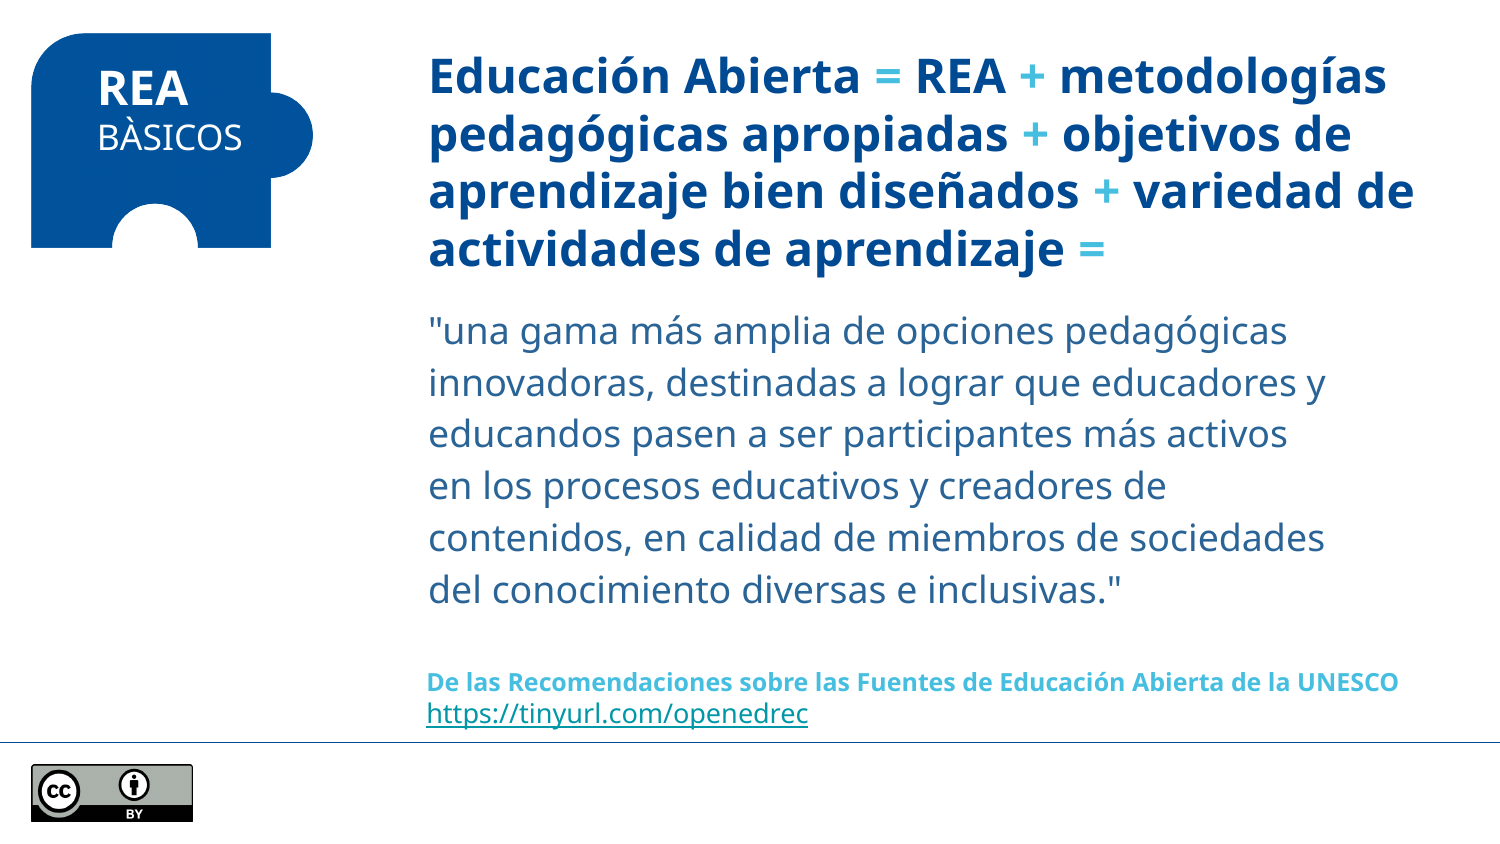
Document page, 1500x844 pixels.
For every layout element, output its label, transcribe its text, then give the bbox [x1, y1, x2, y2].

text_box REA BÀSICOS [315, 42, 513, 173]
text_box "una gama más amplia de opciones pedagógicas innovadoras, destinadas a lograr que educadores y educandos pasen a ser participantes más activos en los procesos educativos y creadores de contenidos, en calidad de miembros de sociedades del conocimiento diversas e inclusivas." [413, 285, 1345, 651]
text_box Educación Abierta = REA + metodologías pedagógicas apropiadas + objetivos de aprendizaje bien diseñados + variedad de actividades de aprendizaje = [413, 30, 1461, 291]
text_box [0, 750, 1500, 844]
picture [31, 33, 313, 248]
text_box De las Recomendaciones sobre las Fuentes de Educación Abierta de la UNESCO https://tinyurl.com/openedrec [411, 651, 1468, 741]
picture [31, 764, 193, 822]
